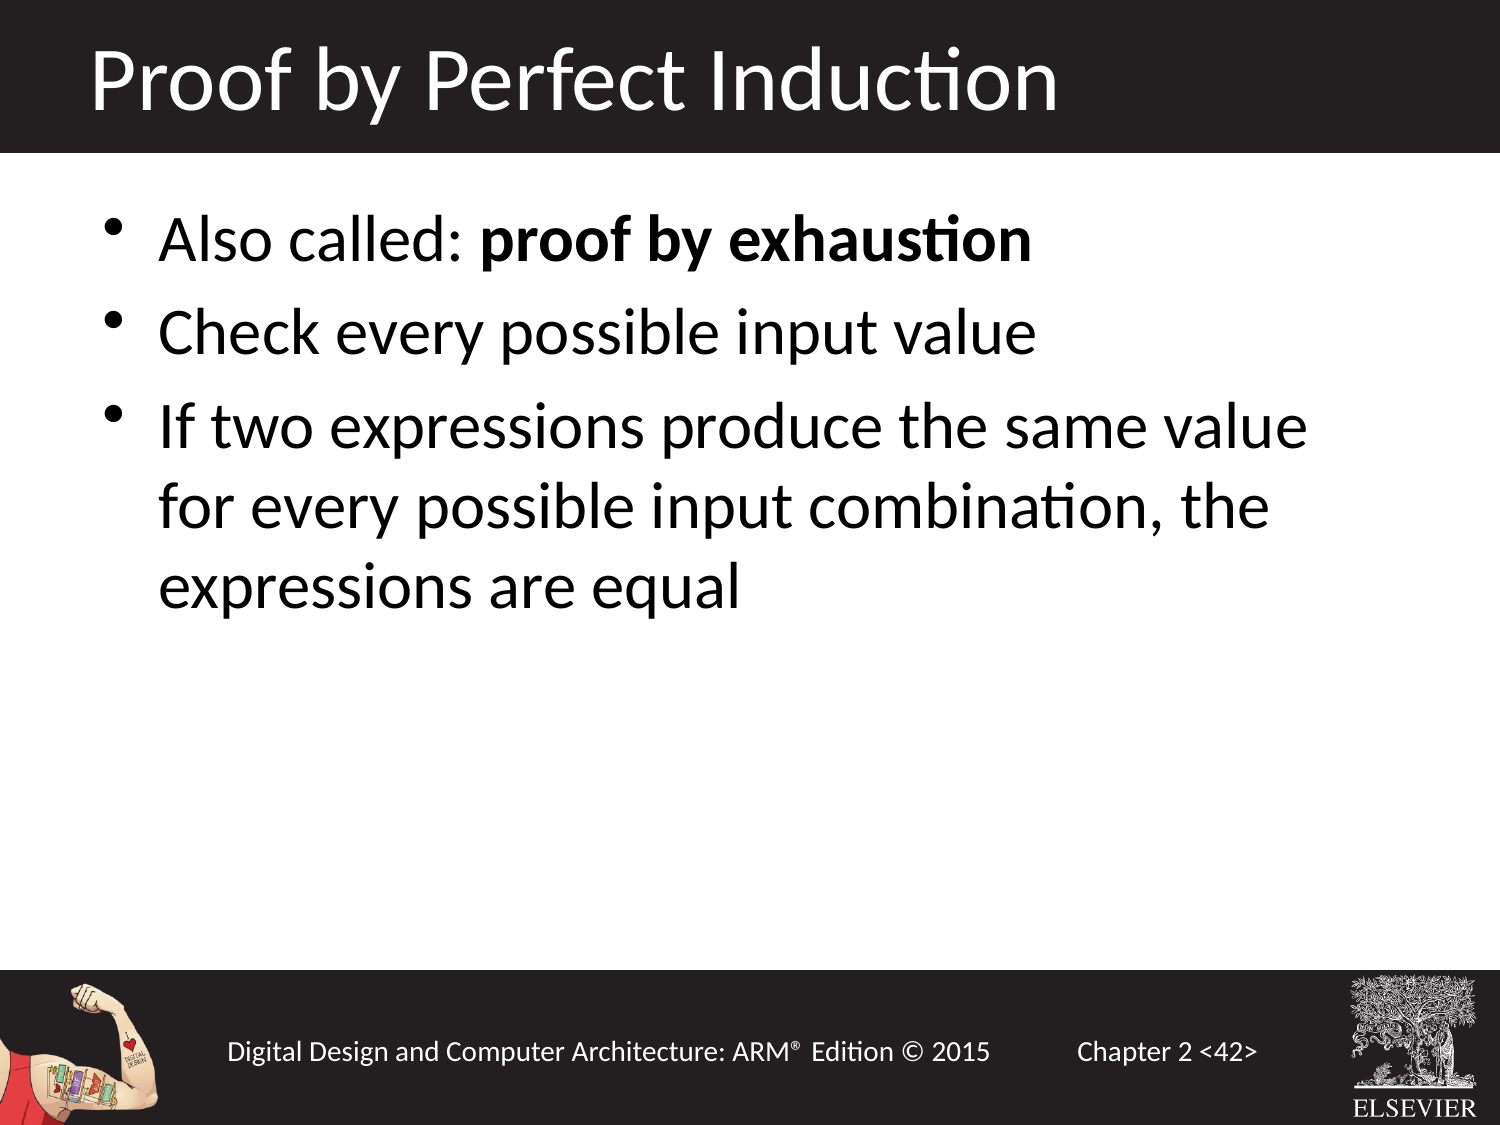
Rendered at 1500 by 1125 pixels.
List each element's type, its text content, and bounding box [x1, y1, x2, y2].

text_box Proof by Perfect Induction [75, 11, 1375, 136]
picture [0, 979, 163, 1125]
text_box Also called: proof by exhaustion Check every possible input value If two expressions produce the same value for every possible input combination, the expressions are equal [87, 187, 1388, 1000]
picture [1350, 974, 1477, 1117]
